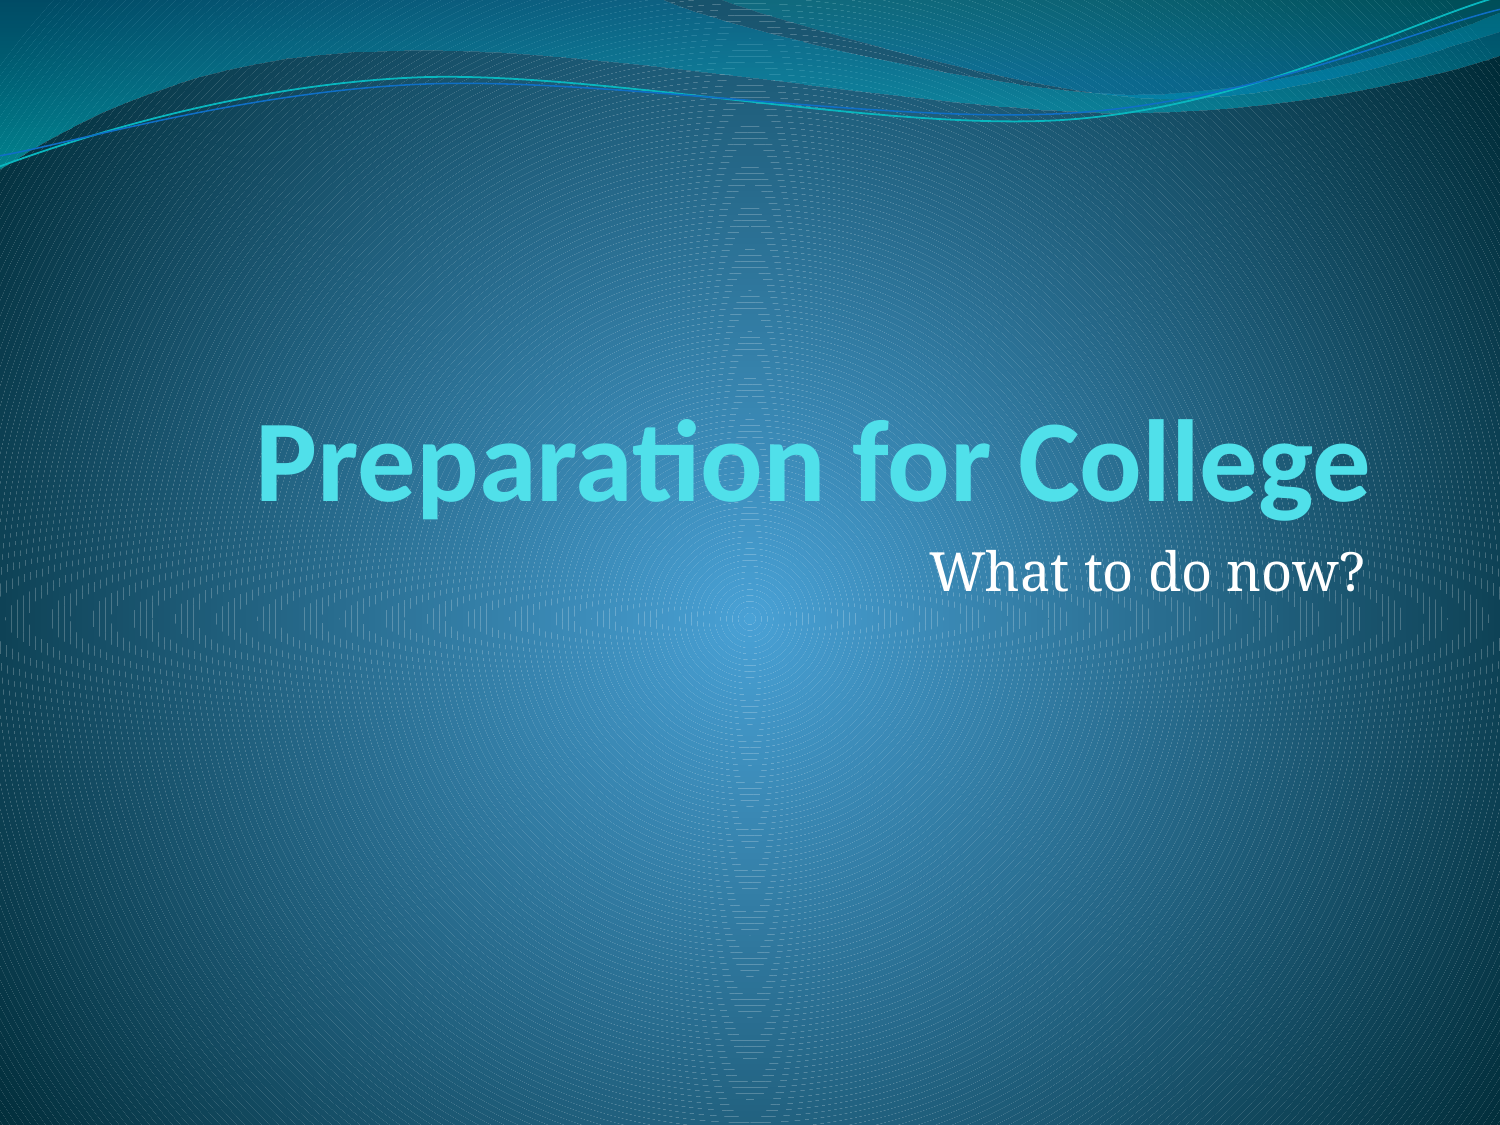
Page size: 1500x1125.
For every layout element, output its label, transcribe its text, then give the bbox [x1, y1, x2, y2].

title Preparation for College [87, 224, 1376, 525]
subtitle What to do now? [87, 529, 1376, 818]
